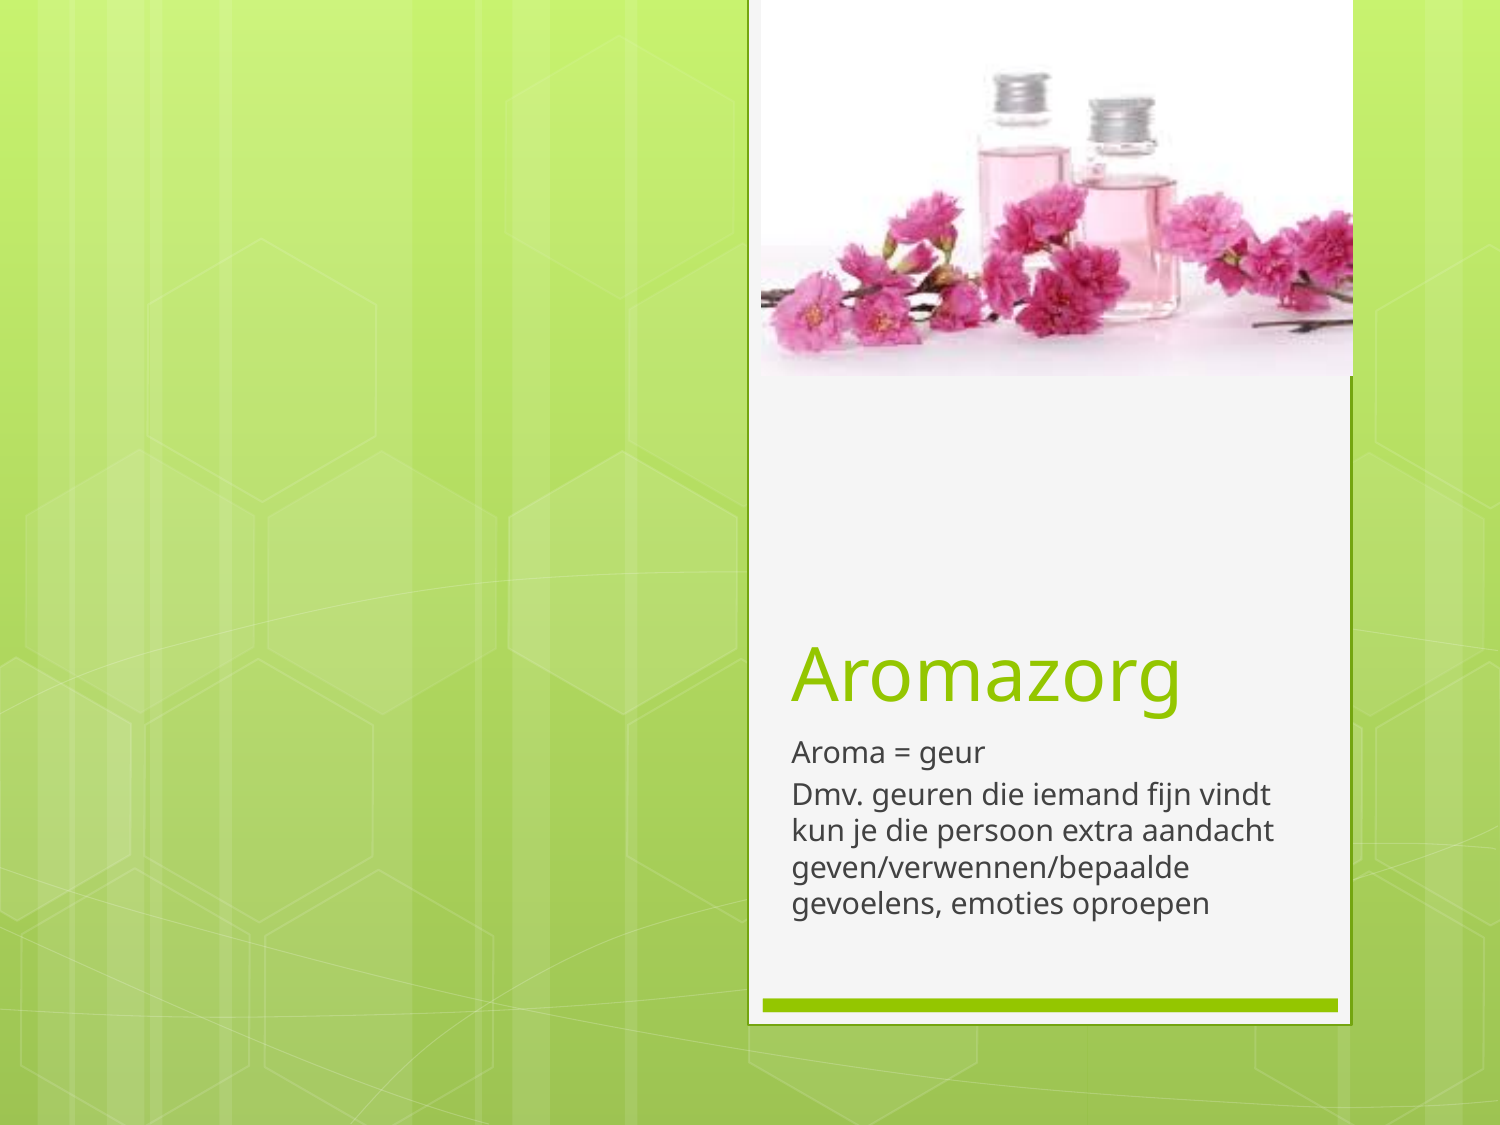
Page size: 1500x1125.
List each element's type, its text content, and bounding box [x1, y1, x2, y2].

picture [761, 0, 1353, 377]
subtitle Aroma = geur Dmv. geuren die iemand fijn vindt kun je die persoon extra aandacht geven/verwennen/bepaalde gevoelens, emoties oproepen [776, 725, 1320, 933]
title Aromazorg [776, 444, 1320, 724]
